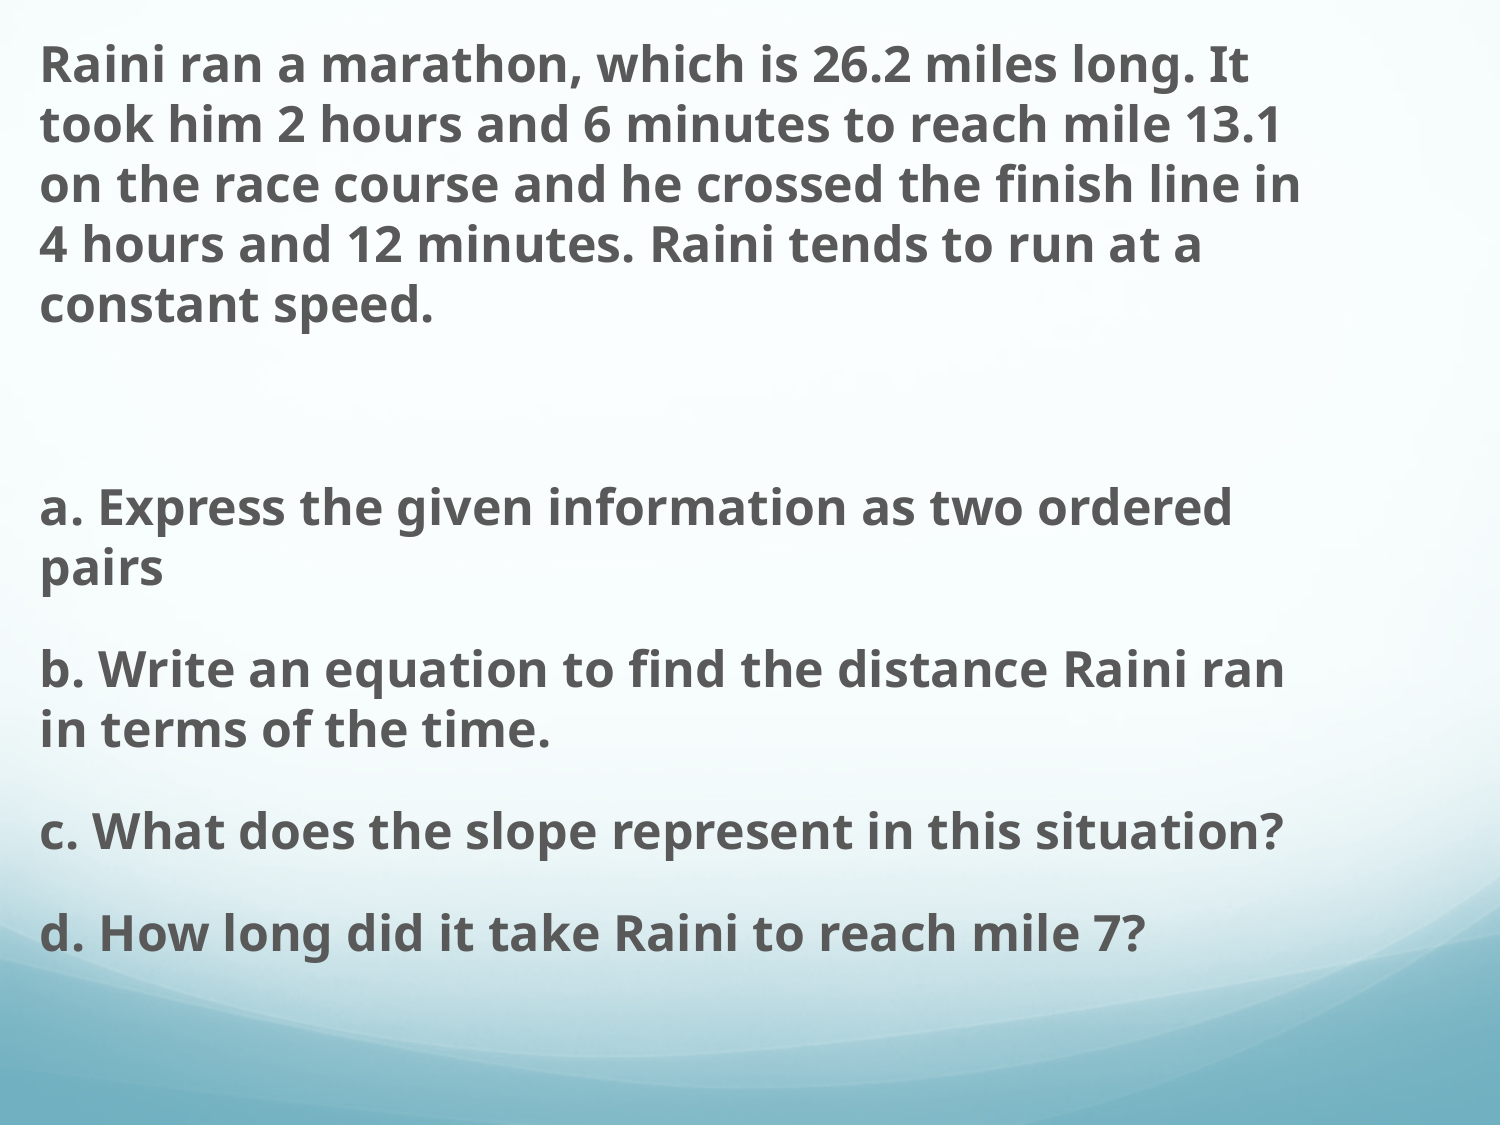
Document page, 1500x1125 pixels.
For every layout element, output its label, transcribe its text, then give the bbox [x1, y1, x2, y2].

list Raini ran a marathon, which is 26.2 miles long. It took him 2 hours and 6 minutes to reach mile 13.1 on the race course and he crossed the finish line in 4 hours and 12 minutes. Raini tends to run at a constant speed. a. Express the given information as two ordered pairs b. Write an equation to find the distance Raini ran in terms of the time. c. What does the slope represent in this situation? d. How long did it take Raini to reach mile 7? [24, 24, 1345, 738]
